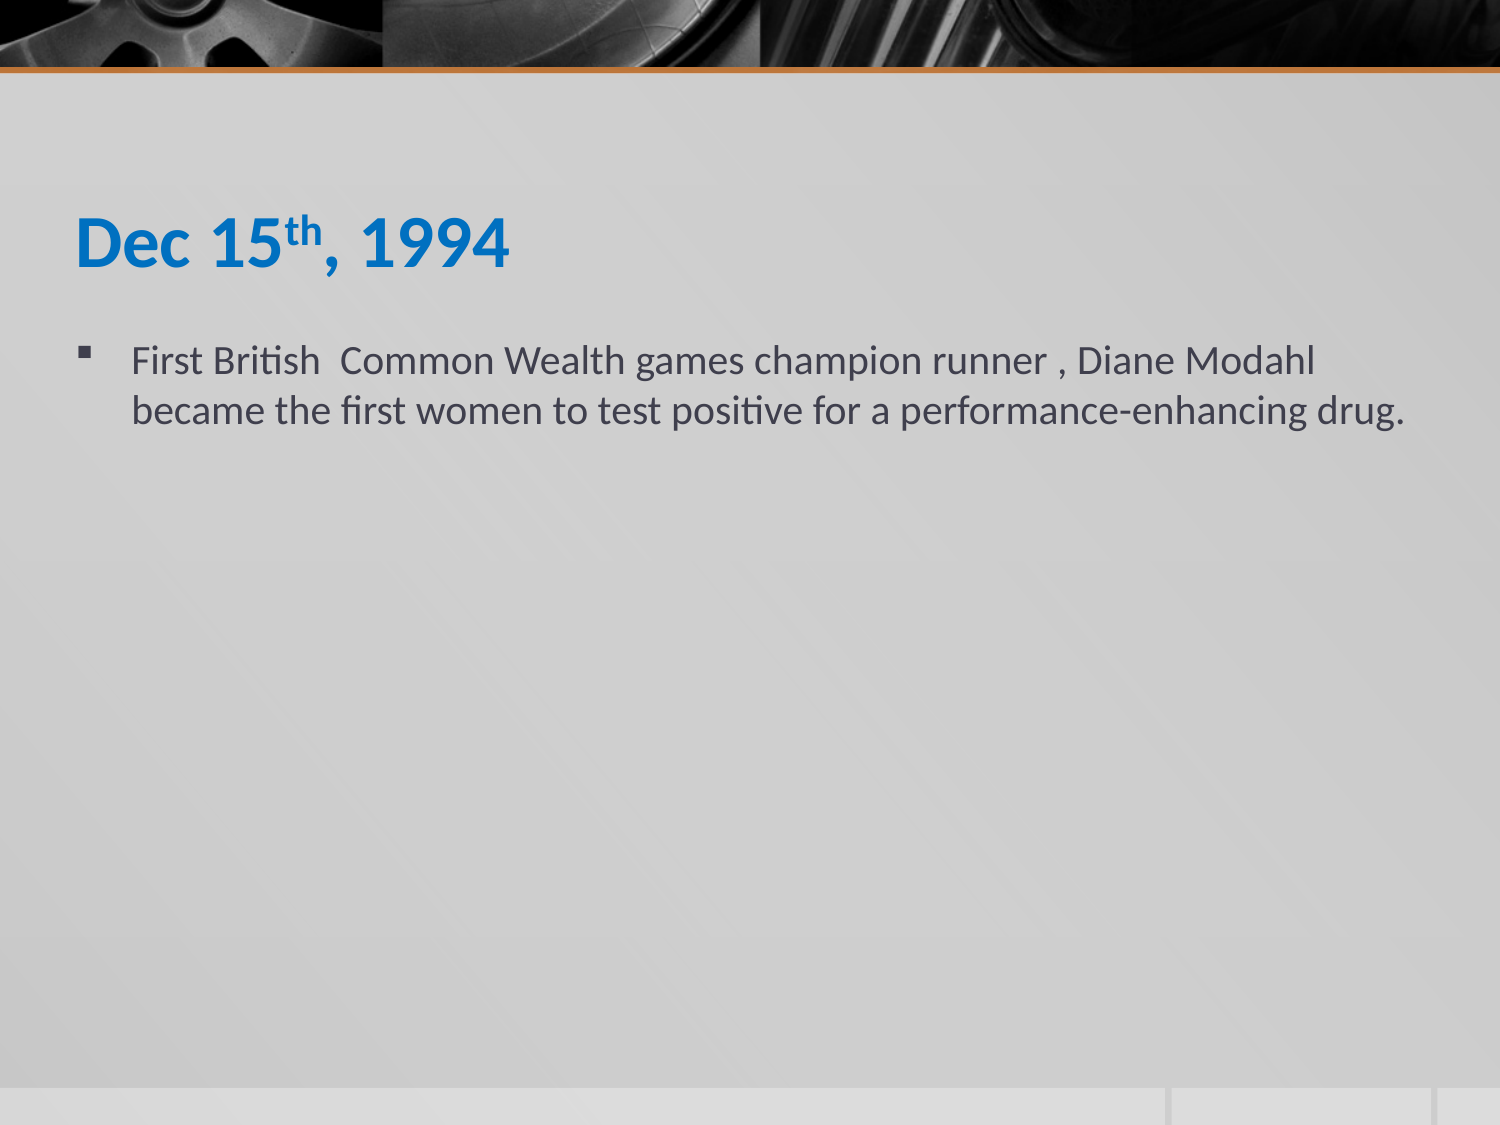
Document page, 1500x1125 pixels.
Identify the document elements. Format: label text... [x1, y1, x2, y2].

list First British Common Wealth games champion runner , Diane Modahl became the first women to test positive for a performance-enhancing drug. [75, 324, 1425, 1005]
title Dec 15th, 1994 [75, 162, 1425, 313]
picture [0, 0, 1500, 67]
